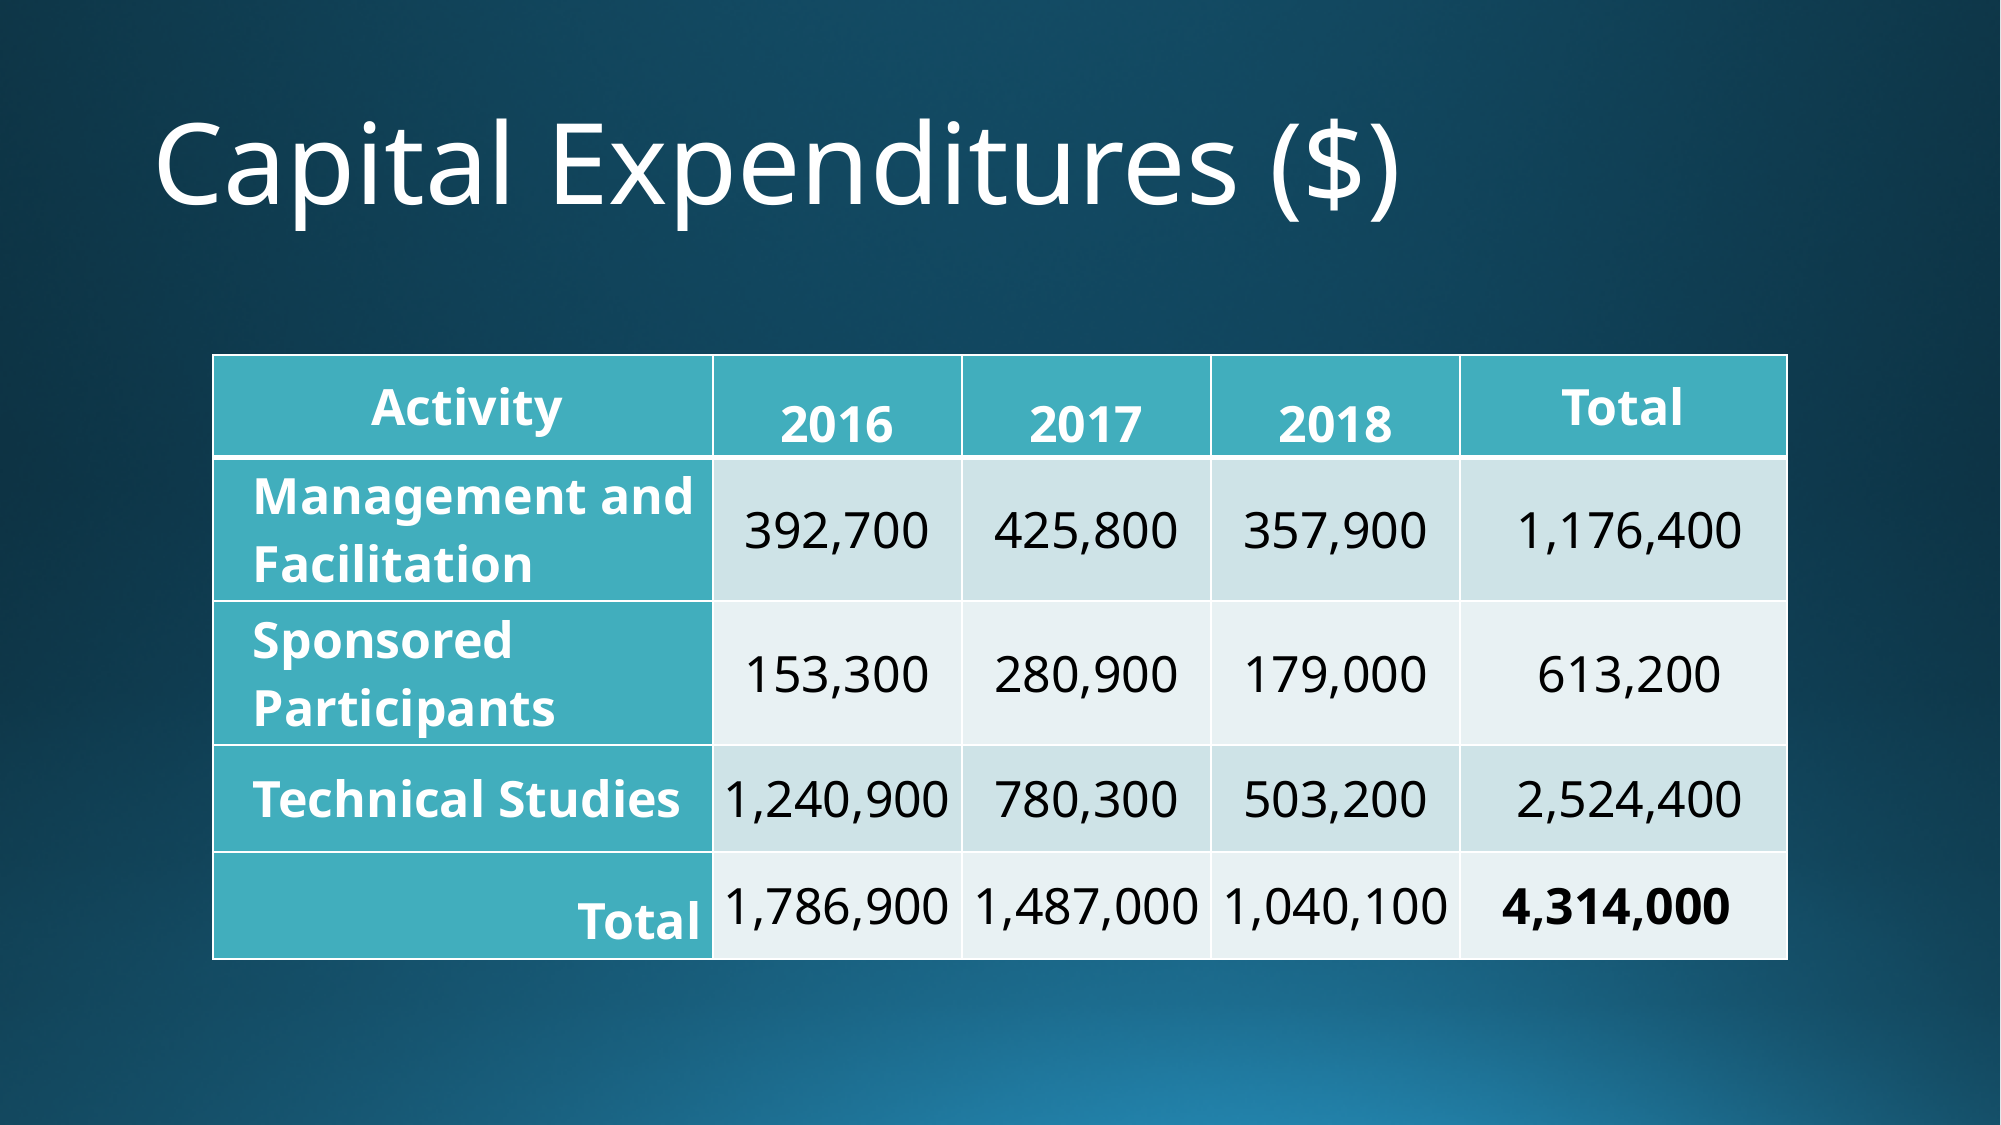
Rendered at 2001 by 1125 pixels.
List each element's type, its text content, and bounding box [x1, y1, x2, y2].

table_cell 1,040,100 [1212, 853, 1459, 958]
table_header Total [1461, 356, 1786, 455]
table_cell 425,800 [963, 460, 1210, 600]
table_header Activity [214, 356, 712, 455]
table_cell 153,300 [714, 602, 961, 744]
table_cell 1,240,900 [714, 746, 961, 851]
table_cell 280,900 [963, 602, 1210, 744]
table_cell 2,524,400 [1461, 746, 1786, 851]
table_cell 357,900 [1212, 460, 1459, 600]
table_cell 1,487,000 [963, 853, 1210, 958]
table_cell Sponsored Participants [214, 602, 712, 744]
table_cell Management and Facilitation [214, 460, 712, 600]
table_cell 780,300 [963, 746, 1210, 851]
table_header 2018 [1212, 356, 1459, 455]
picture [0, 0, 2001, 1125]
table_header 2017 [963, 356, 1210, 455]
table_cell 4,314,000 [1461, 853, 1786, 958]
table_cell 613,200 [1461, 602, 1786, 744]
table_cell 503,200 [1212, 746, 1459, 851]
table_cell 179,000 [1212, 602, 1459, 744]
table_header 2016 [714, 356, 961, 455]
table_cell Total [214, 853, 712, 958]
table_cell Technical Studies [214, 746, 712, 851]
title Capital Expenditures ($) [137, 59, 1863, 278]
table_cell 1,786,900 [714, 853, 961, 958]
table_cell 392,700 [714, 460, 961, 600]
table_cell 1,176,400 [1461, 460, 1786, 600]
